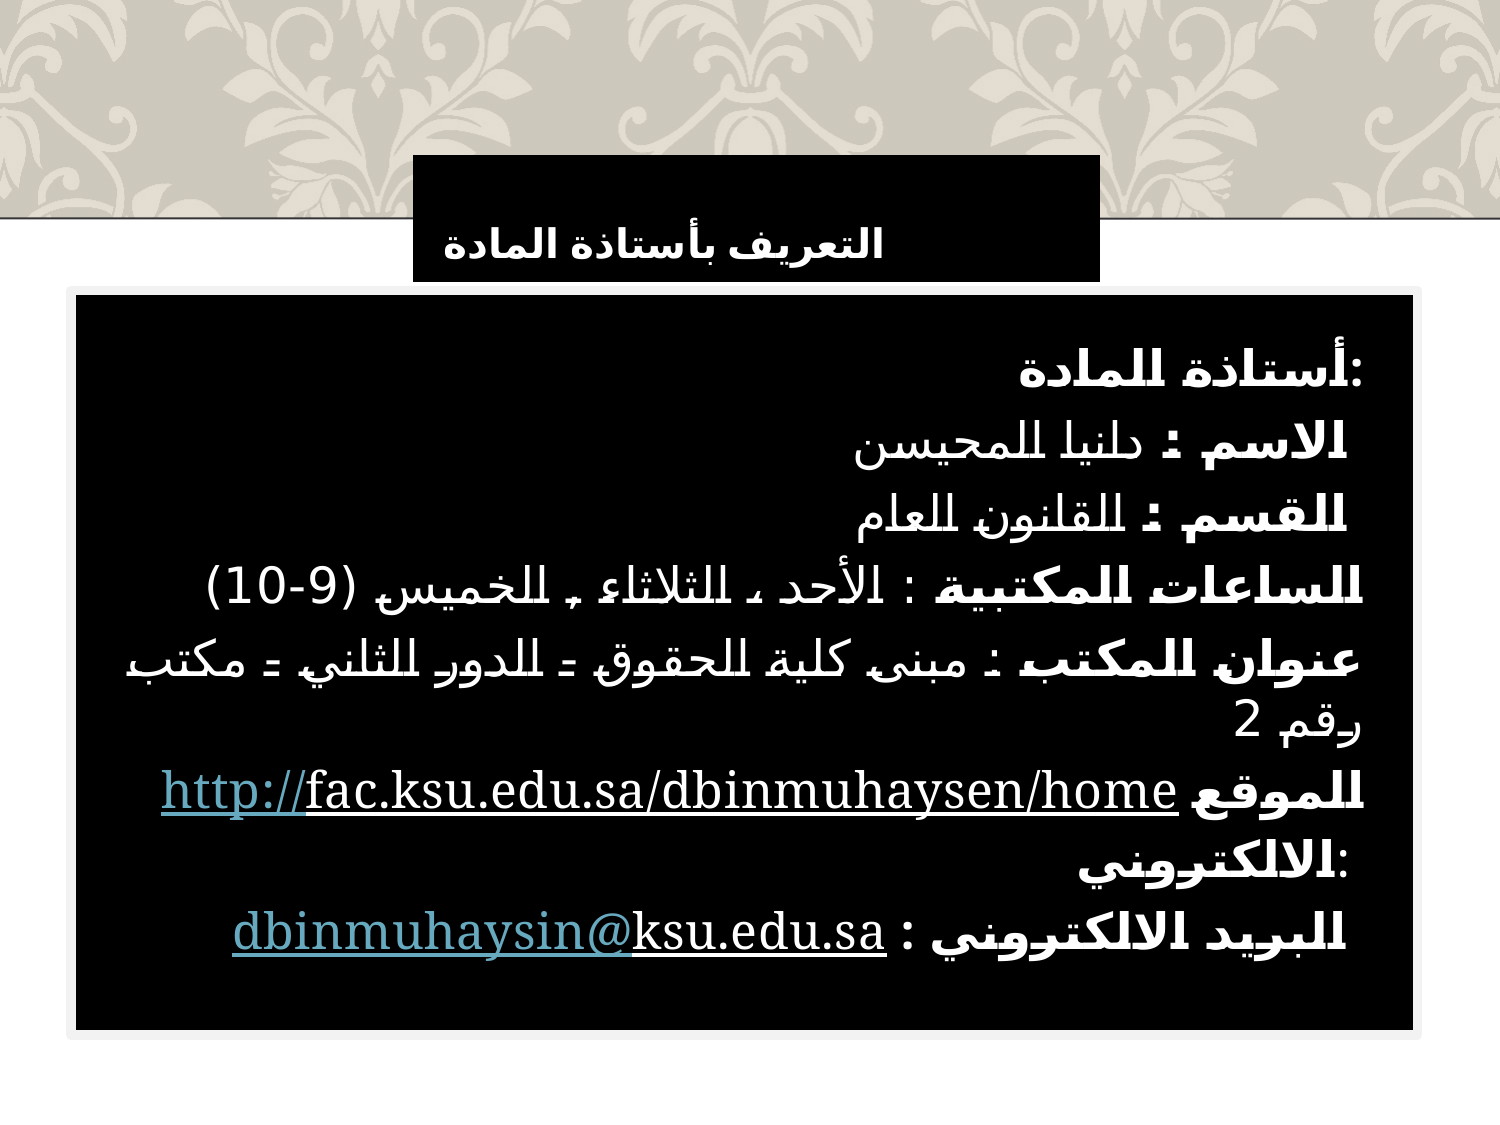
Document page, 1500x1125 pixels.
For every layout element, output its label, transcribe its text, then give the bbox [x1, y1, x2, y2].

list أستاذة المادة: الاسم : دانيا المحيسن القسم : القانون العام الساعات المكتبية : الأحد ، الثلاثاء , الخميس (9-10) عنوان المكتب : مبنى كلية الحقوق - الدور الثاني - مكتب رقم 2 http://fac.ksu.edu.sa/dbinmuhaysen/home الموقع الالكتروني: dbinmuhaysin@ksu.edu.sa : البريد الالكتروني [29, 328, 1380, 998]
text_box [69, 289, 1419, 1036]
title التعريف بأستاذة المادة [413, 155, 1100, 282]
